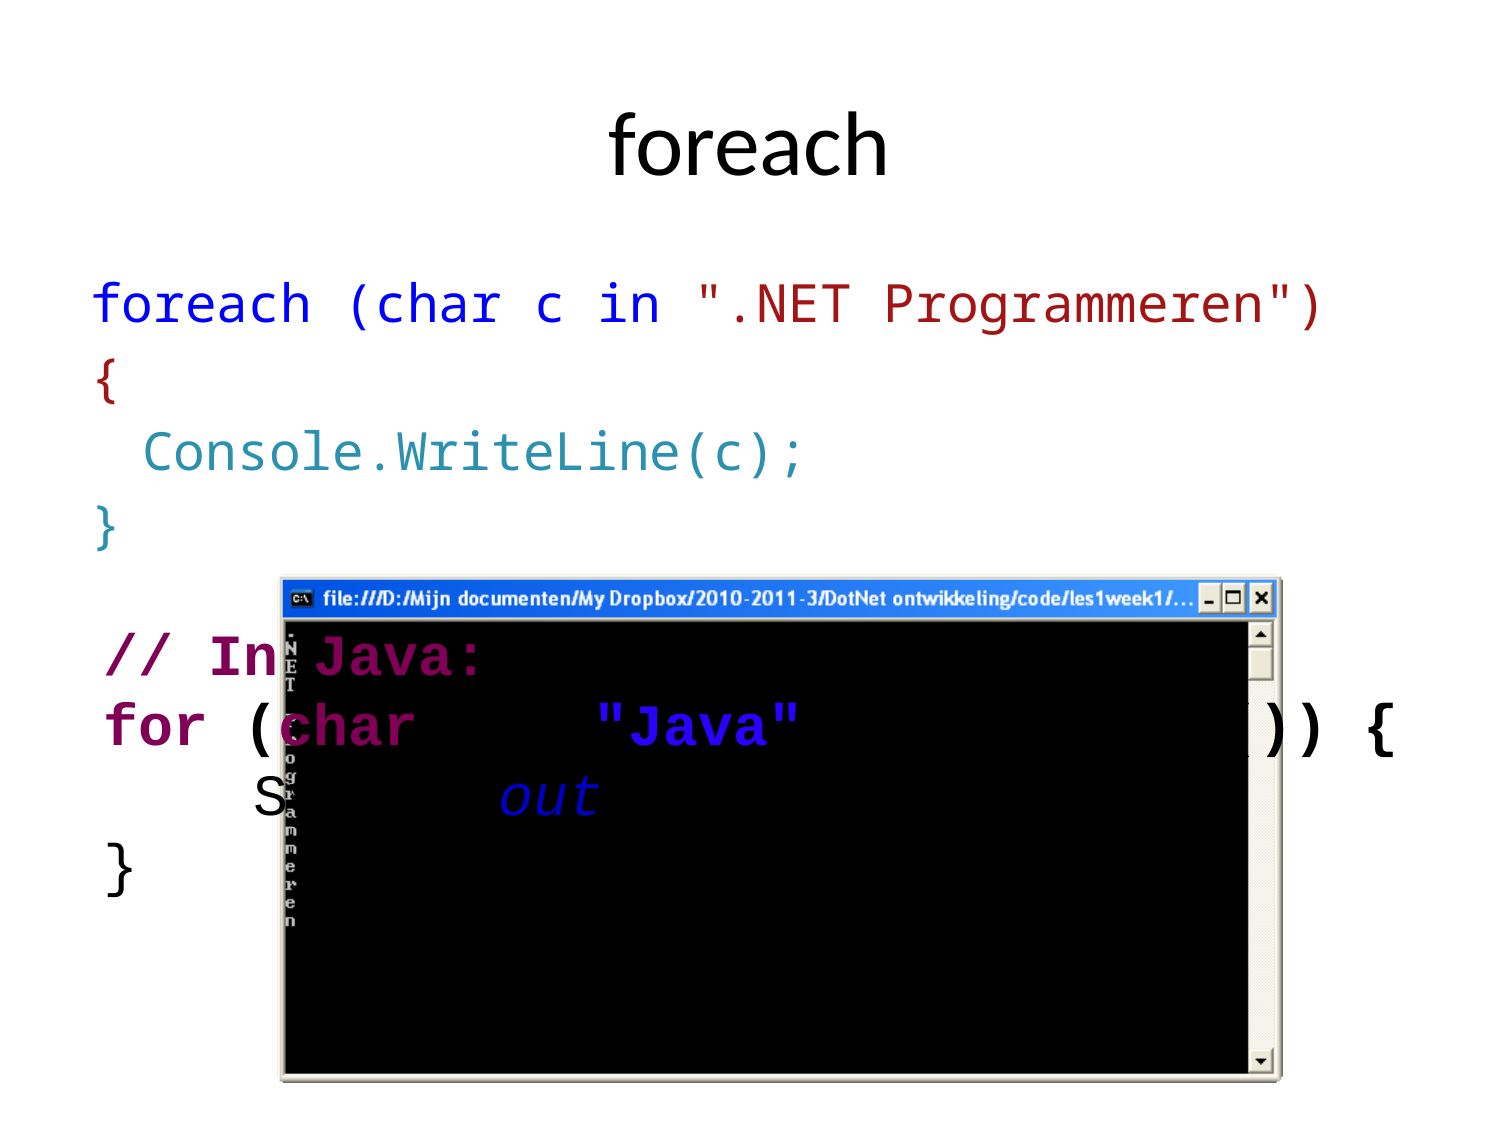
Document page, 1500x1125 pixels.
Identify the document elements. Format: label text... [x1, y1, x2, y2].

text_box // In Java: for (char c : "Java".toCharArray()) { System.out.println(c); } [88, 609, 272, 905]
title foreach [75, 45, 1425, 233]
text_box // In Java: for (char c : "Java".toCharArray()) { System.out.println(c); } [1288, 609, 1459, 905]
picture [277, 574, 1284, 1083]
list foreach (char c in ".NET Programmeren") { Console.WriteLine(c); } [75, 262, 1425, 563]
